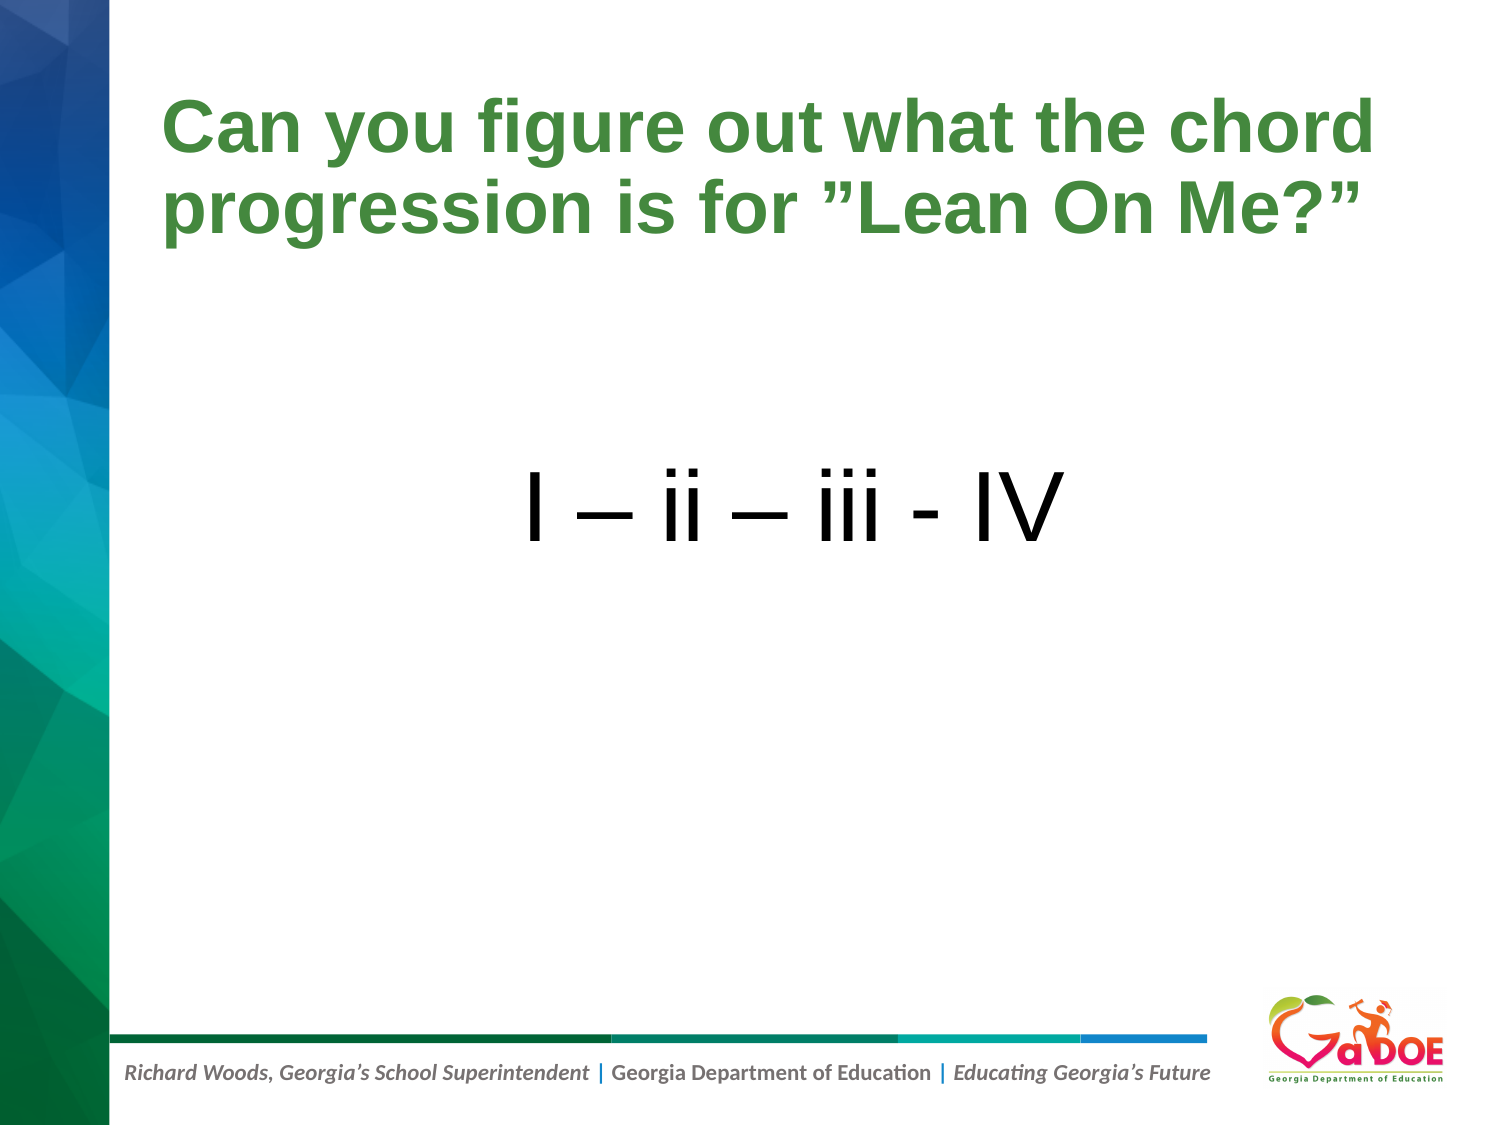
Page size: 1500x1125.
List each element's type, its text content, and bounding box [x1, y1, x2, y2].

title Can you figure out what the chord progression is for ”Lean On Me?” [146, 59, 1441, 278]
picture [0, 0, 110, 1125]
picture [1263, 987, 1447, 1089]
list I – ii – iii - IV [146, 388, 1441, 616]
